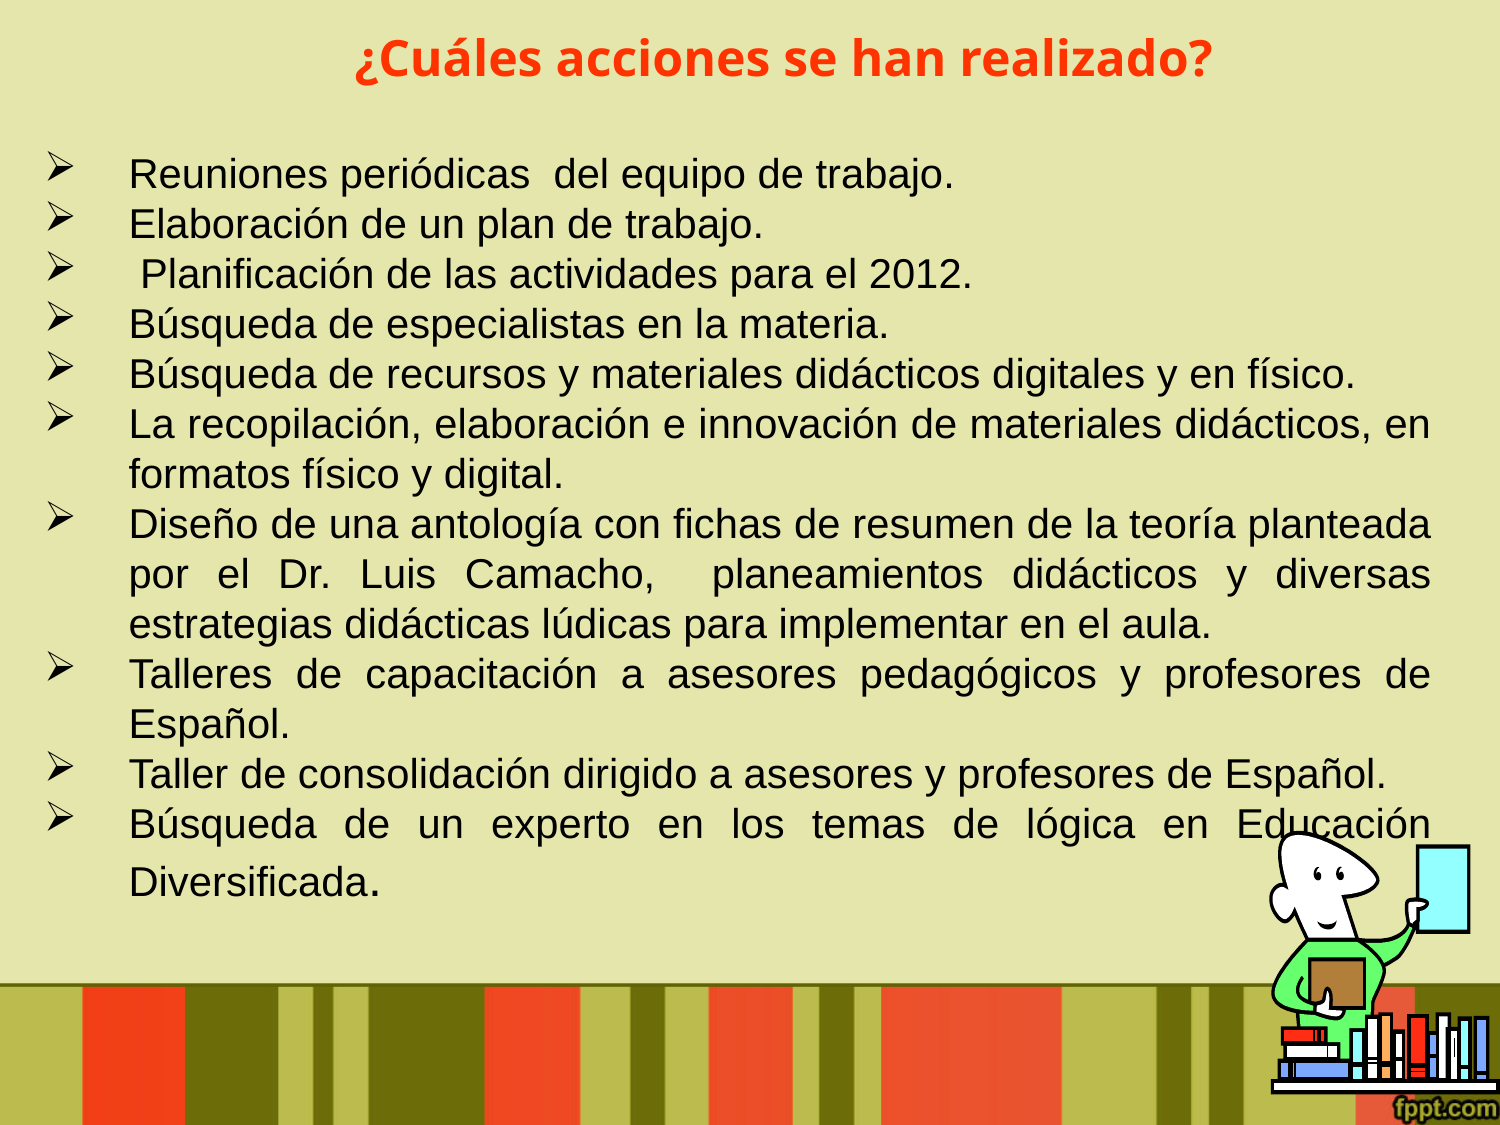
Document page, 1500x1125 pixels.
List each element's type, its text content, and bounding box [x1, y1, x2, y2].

picture [0, 0, 1500, 1125]
text_box ¿Cuáles acciones se han realizado? Reuniones periódicas del equipo de trabajo. Elaboración de un plan de trabajo. Planificación de las actividades para el 2012. Búsqueda de especialistas en la materia. Búsqueda de recursos y materiales didácticos digitales y en físico. La recopilación, elaboración e innovación de materiales didácticos, en formatos físico y digital. Diseño de una antología con fichas de resumen de la teoría planteada por el Dr. Luis Camacho, planeamientos didácticos y diversas estrategias didácticas lúdicas para implementar en el aula. Talleres de capacitación a asesores pedagógicos y profesores de Español. Taller de consolidación dirigido a asesores y profesores de Español. Búsqueda de un experto en los temas de lógica en Educación Diversificada. [29, 19, 1447, 1005]
